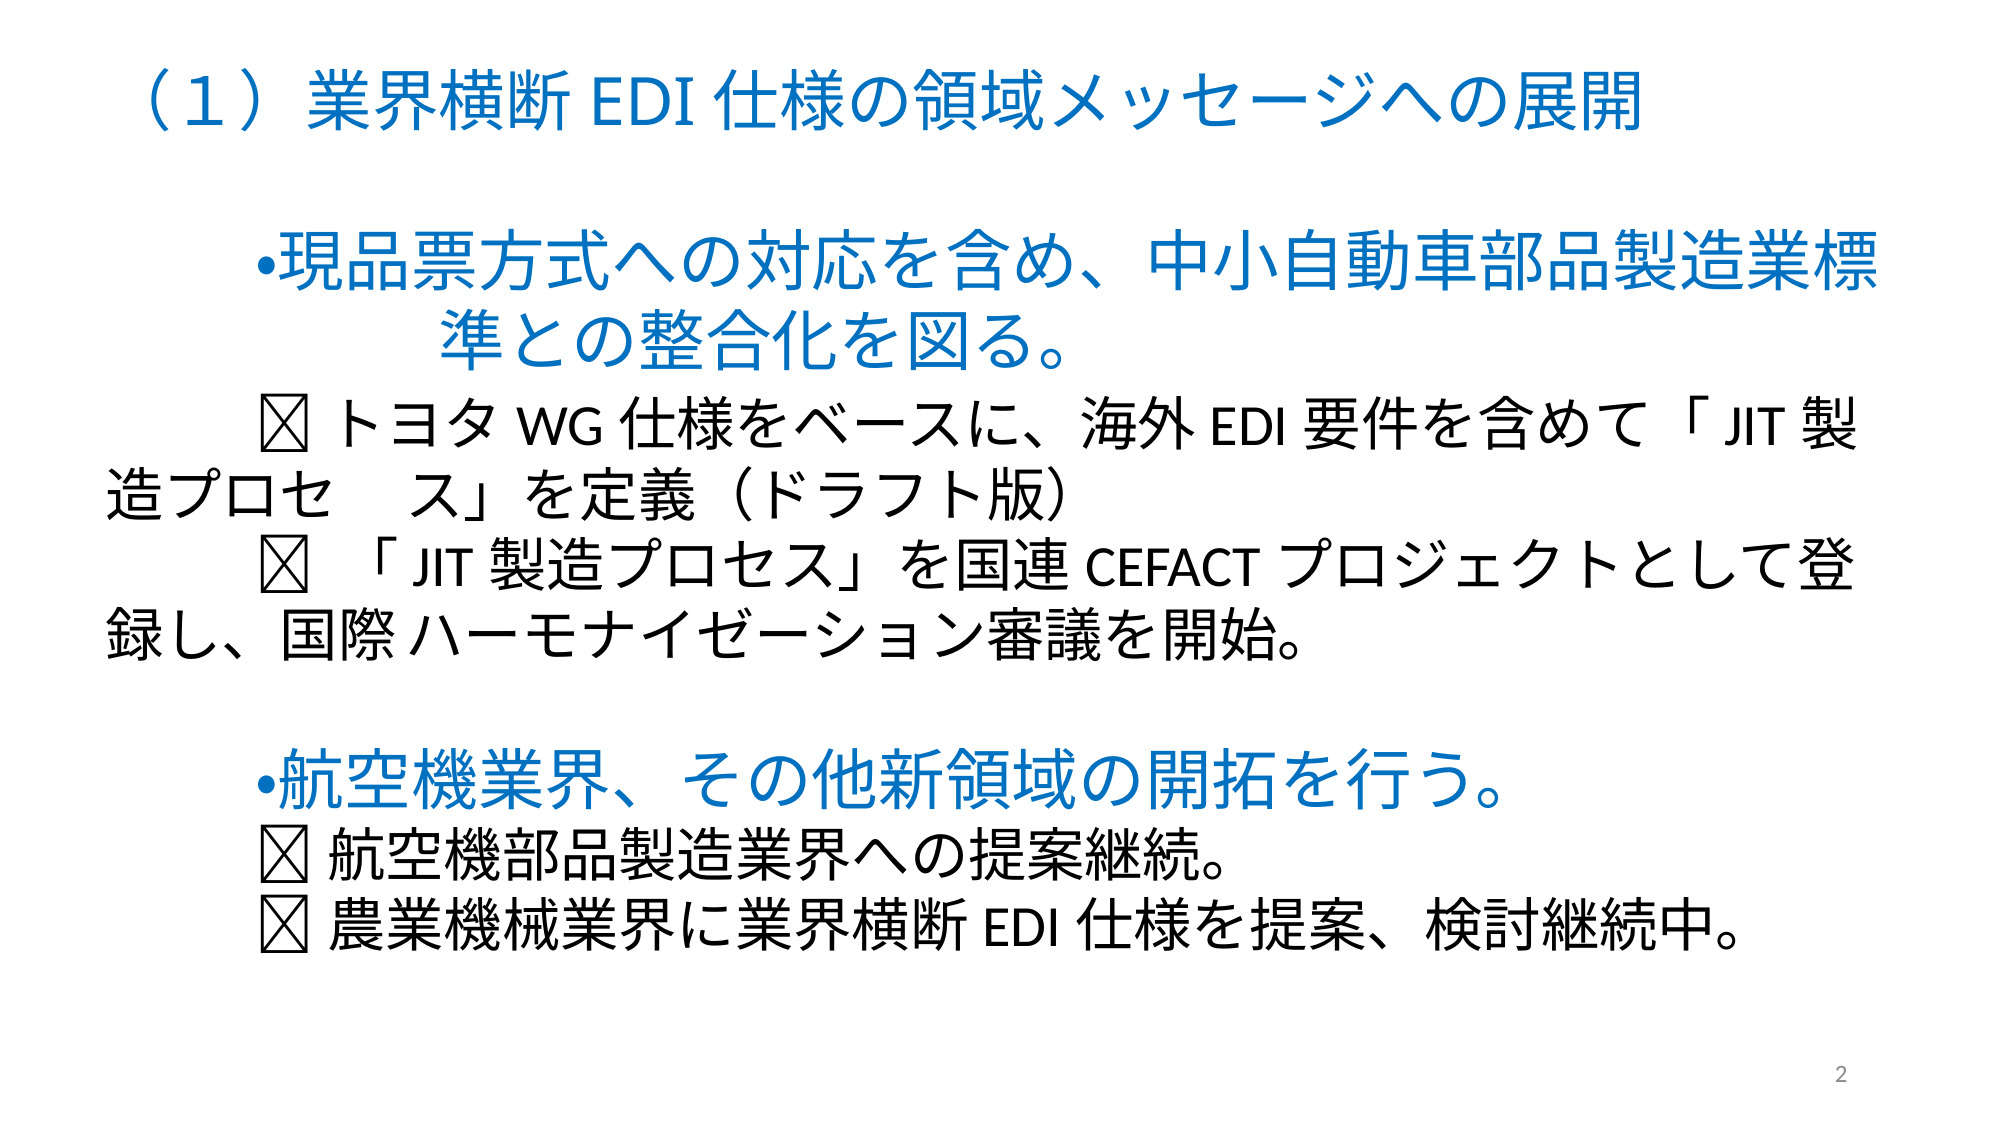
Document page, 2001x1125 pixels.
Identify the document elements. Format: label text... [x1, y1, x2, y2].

text_box （１）業界横断EDI仕様の領域メッセージへの展開 ・現品票方式への対応を含め、中小自動車部品製造業標 準との整合化を図る。 トヨタWG仕様をベースに、海外EDI要件を含めて「JIT製造プロセ ス」を定義（ドラフト版）  「JIT製造プロセス」を国連CEFACTプロジェクトとして登録し、国際 ハーモナイゼーション審議を開始。 ・航空機業界、その他新領域の開拓を行う。 航空機部品製造業界への提案継続。 農業機械業界に業界横断EDI仕様を提案、検討継続中。 [90, 51, 1910, 966]
slide_number 2 [1412, 1042, 1863, 1103]
